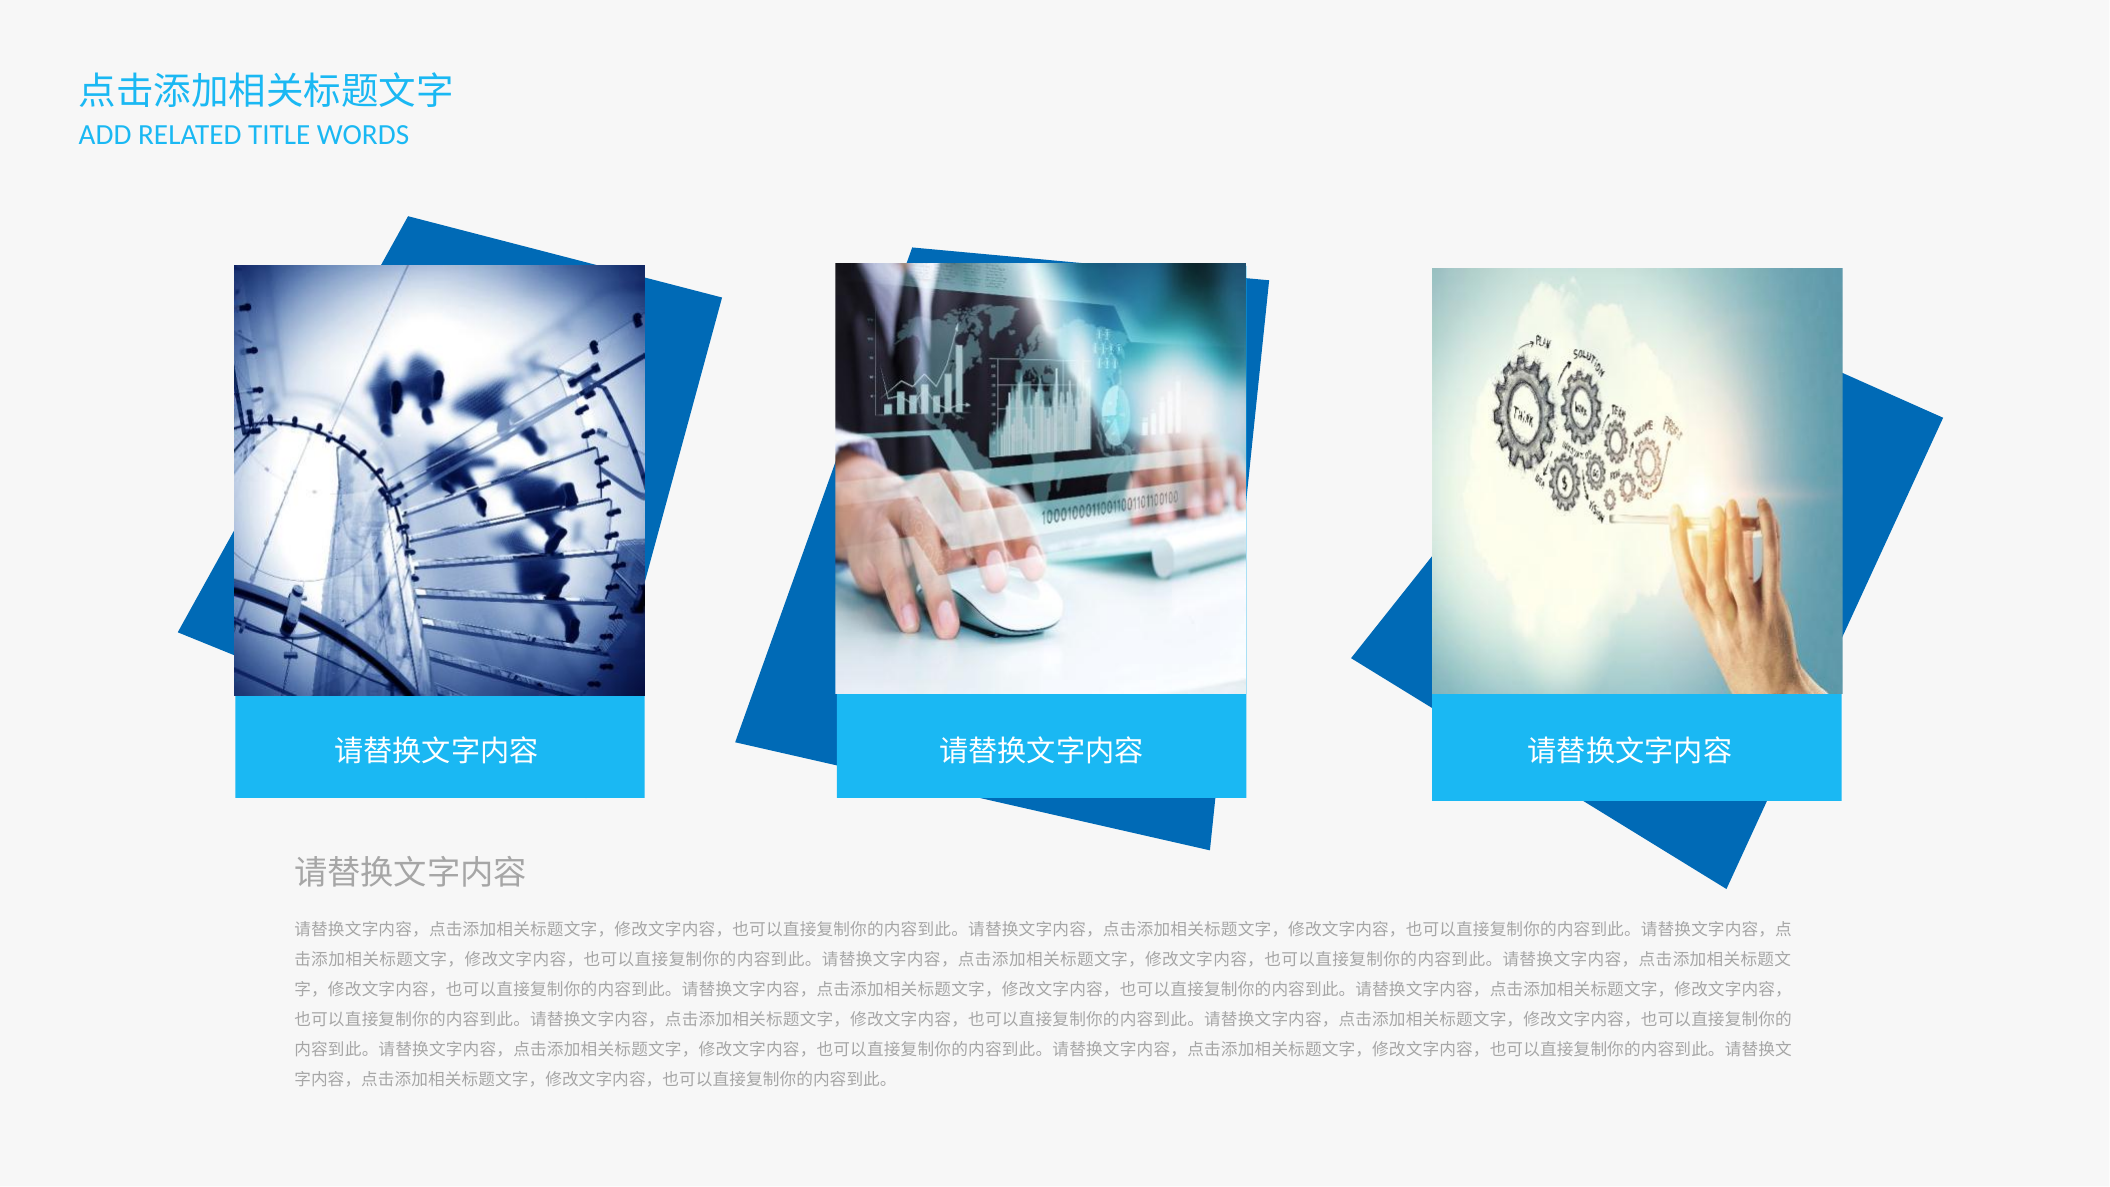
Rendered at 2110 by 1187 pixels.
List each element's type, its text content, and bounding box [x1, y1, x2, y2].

text_box [1844, 373, 1944, 634]
text_box ADD RELATED TITLE WORDS [62, 107, 426, 159]
text_box [235, 697, 645, 798]
text_box [381, 216, 597, 265]
text_box [1583, 801, 1767, 823]
text_box [980, 798, 1216, 823]
text_box 请替换文字内容 [319, 707, 554, 775]
text_box [646, 277, 723, 578]
text_box [834, 262, 1247, 694]
text_box 请替换文字内容 [924, 707, 1159, 775]
text_box [177, 532, 233, 655]
text_box [233, 265, 646, 697]
text_box [1432, 694, 1842, 801]
text_box [1351, 557, 1432, 708]
text_box [735, 466, 836, 766]
text_box 请替换文字内容 [1512, 707, 1748, 775]
text_box [907, 247, 1071, 262]
text_box [1431, 268, 1844, 694]
text_box 点击添加相关标题文字 [62, 59, 470, 121]
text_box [279, 823, 1809, 1099]
text_box [1247, 278, 1270, 494]
text_box [836, 694, 1247, 798]
